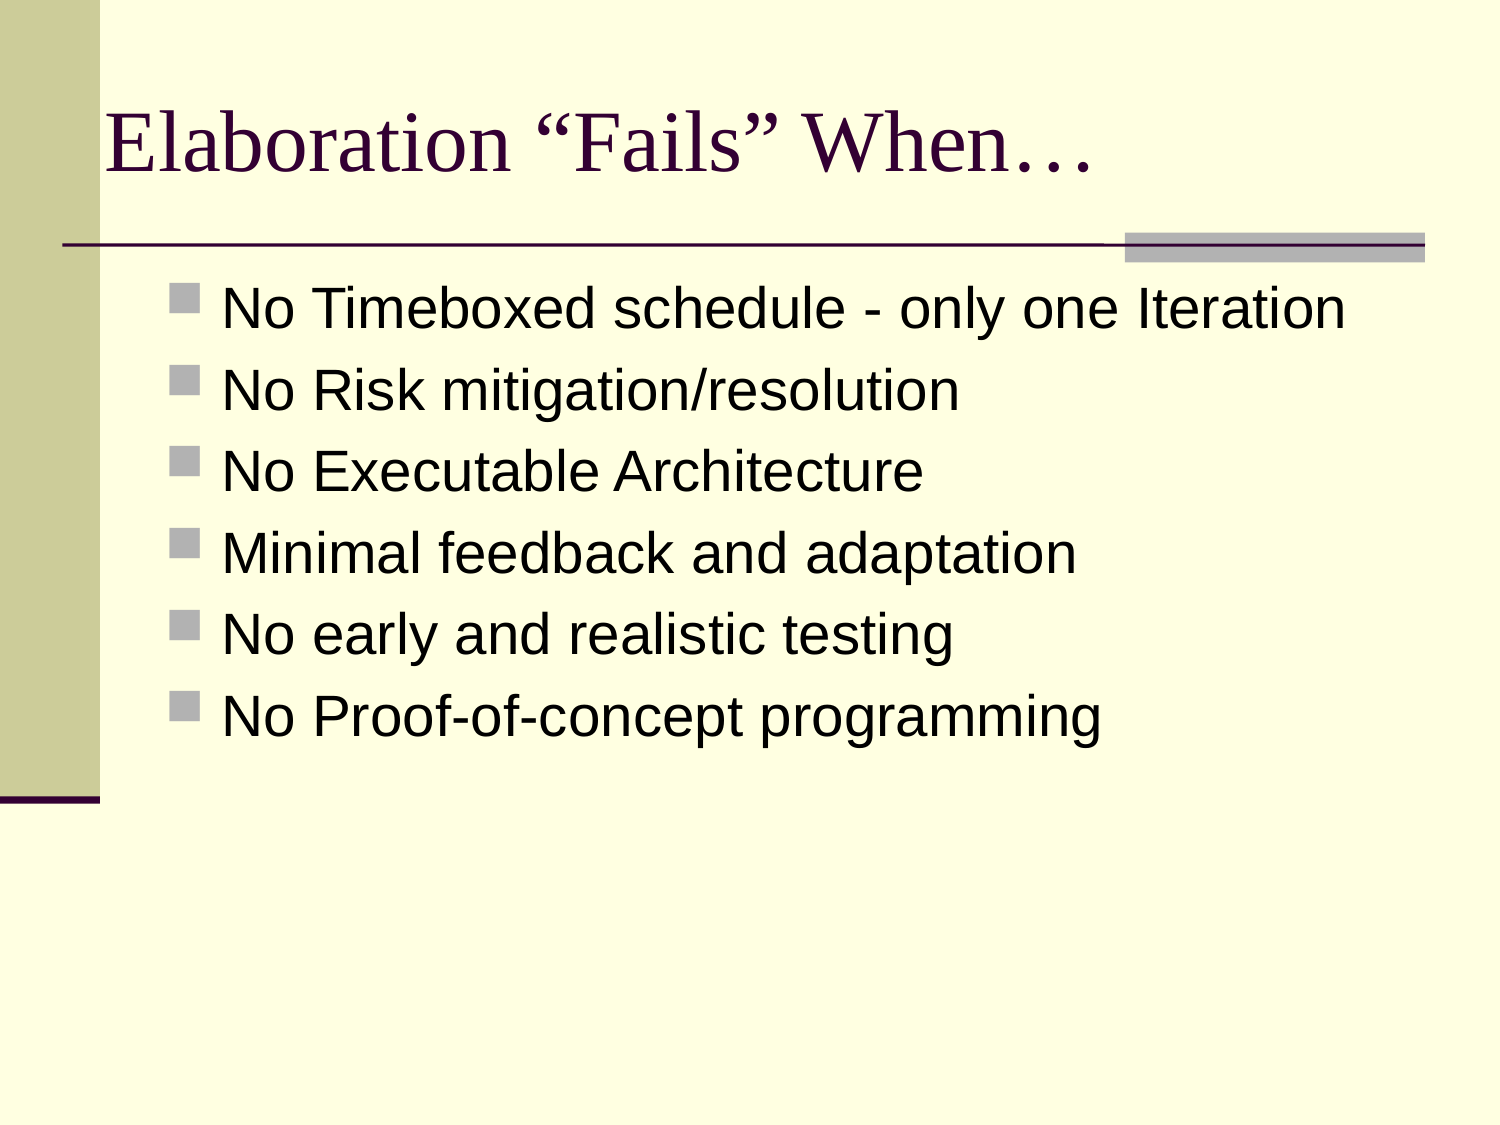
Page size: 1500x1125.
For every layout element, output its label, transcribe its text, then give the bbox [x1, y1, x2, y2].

title Elaboration “Fails” When… [89, 37, 1500, 236]
list No Timeboxed schedule - only one Iteration No Risk mitigation/resolution No Executable Architecture Minimal feedback and adaptation No early and realistic testing No Proof-of-concept programming [149, 262, 1426, 1006]
